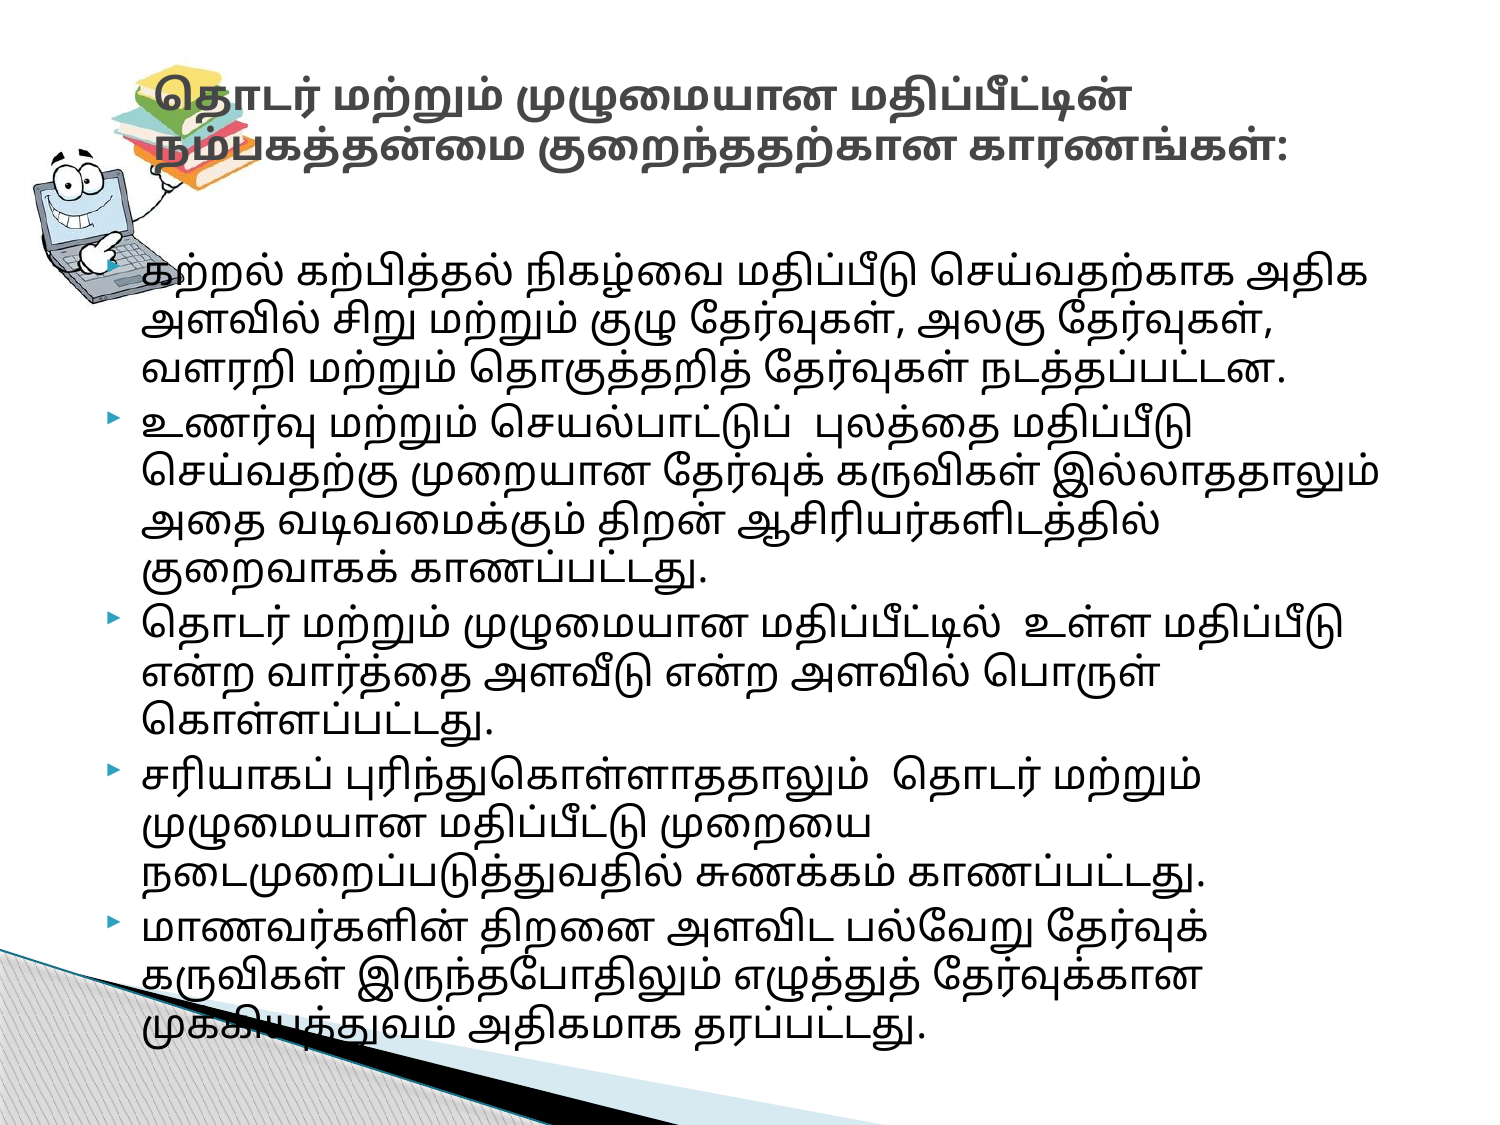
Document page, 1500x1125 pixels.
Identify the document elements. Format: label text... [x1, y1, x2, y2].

title தொடர் மற்றும் முழுமையான மதிப்பீட்டின் நம்பகத்தன்மை குறைந்ததற்கான காரணங்கள்: [138, 24, 1489, 213]
picture [24, 56, 265, 311]
list கற்றல் கற்பித்தல் நிகழ்வை மதிப்பீடு செய்வதற்காக அதிக அளவில் சிறு மற்றும் குழு தேர்வுகள், அலகு தேர்வுகள், வளரறி மற்றும் தொகுத்தறித் தேர்வுகள் நடத்தப்பட்டன. உணர்வு மற்றும் செயல்பாட்டுப் புலத்தை மதிப்பீடு செய்வதற்கு முறையான தேர்வுக் கருவிகள் இல்லாததாலும் அதை வடிவமைக்கும் திறன் ஆசிரியர்களிடத்தில் குறைவாகக் காணப்பட்டது. தொடர் மற்றும் முழுமையான மதிப்பீட்டில் உள்ள மதிப்பீடு என்ற வார்த்தை அளவீடு என்ற அளவில் பொருள் கொள்ளப்பட்டது. சரியாகப் புரிந்துகொள்ளாததாலும் தொடர் மற்றும் முழுமையான மதிப்பீட்டு முறையை நடைமுறைப்படுத்துவதில் சுணக்கம் காணப்பட்டது. மாணவர்களின் திறனை அளவிட பல்வேறு தேர்வுக் கருவிகள் இருந்தபோதிலும் எழுத்துத் தேர்வுக்கான முக்கியத்துவம் அதிகமாக தரப்பட்டது. [75, 237, 1425, 1075]
